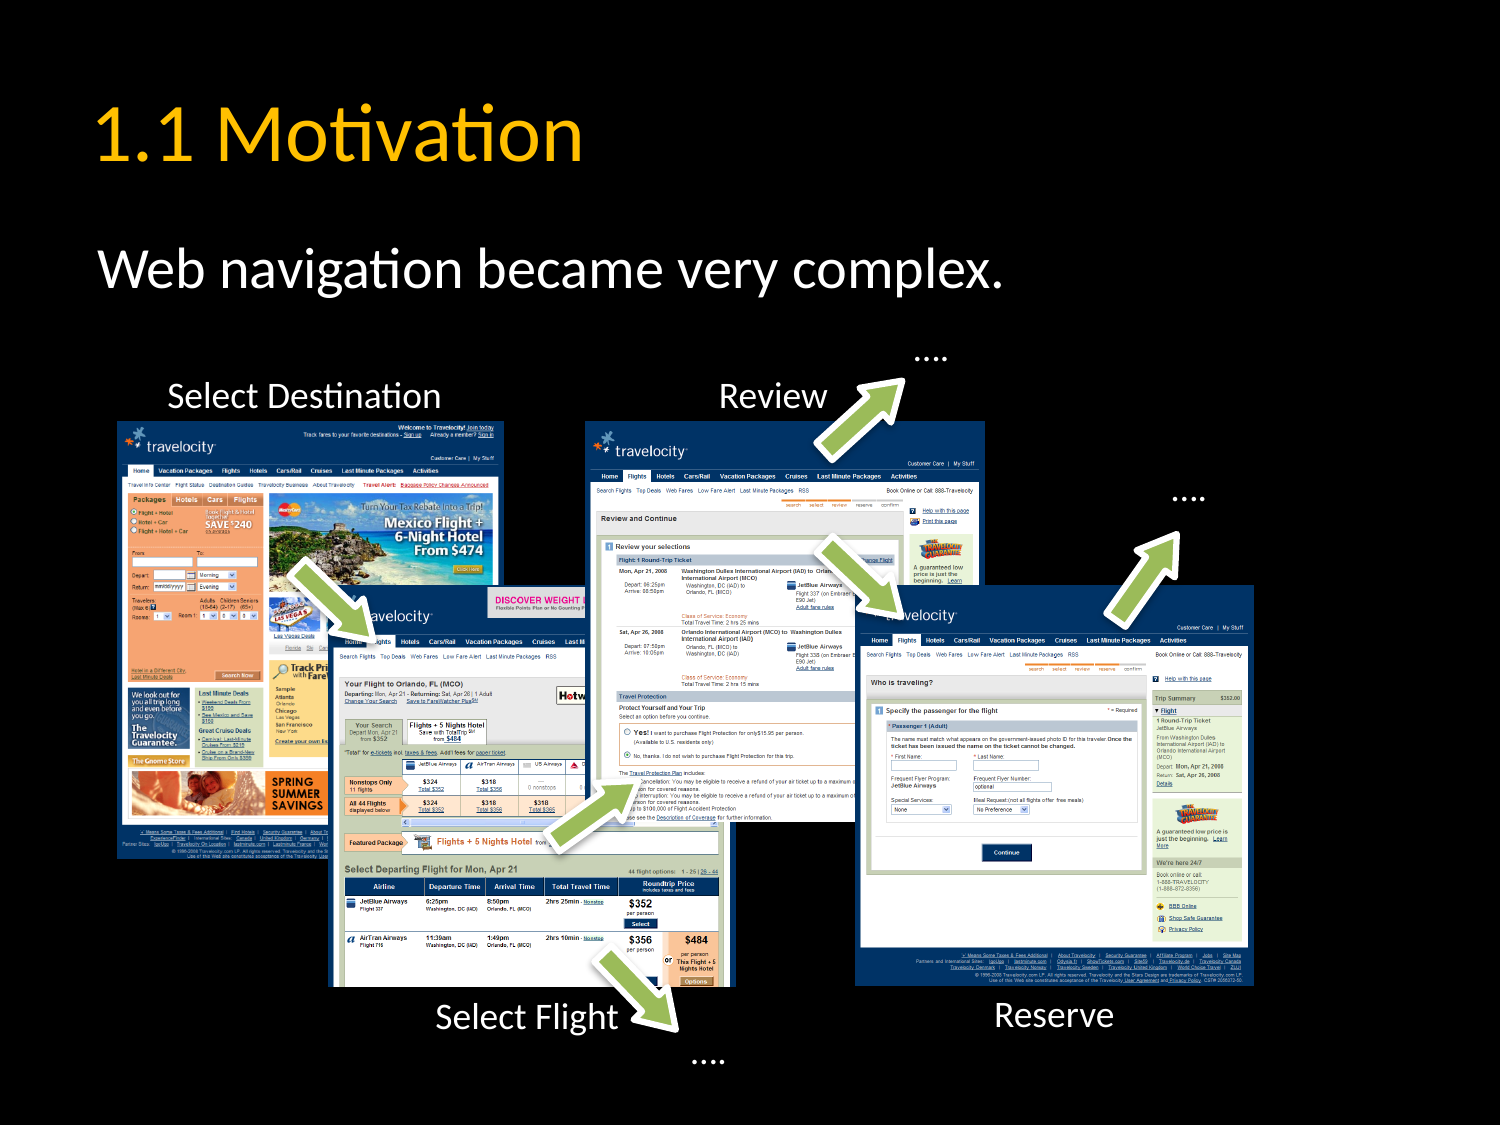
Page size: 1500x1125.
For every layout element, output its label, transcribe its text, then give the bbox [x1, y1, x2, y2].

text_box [542, 363, 985, 836]
title 1.1 Motivation [75, 45, 1425, 211]
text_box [810, 316, 973, 440]
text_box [809, 556, 1255, 1044]
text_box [615, 938, 751, 1081]
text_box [1122, 456, 1231, 630]
list Web navigation became very complex. [82, 222, 1454, 411]
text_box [282, 580, 737, 1046]
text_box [116, 363, 505, 859]
